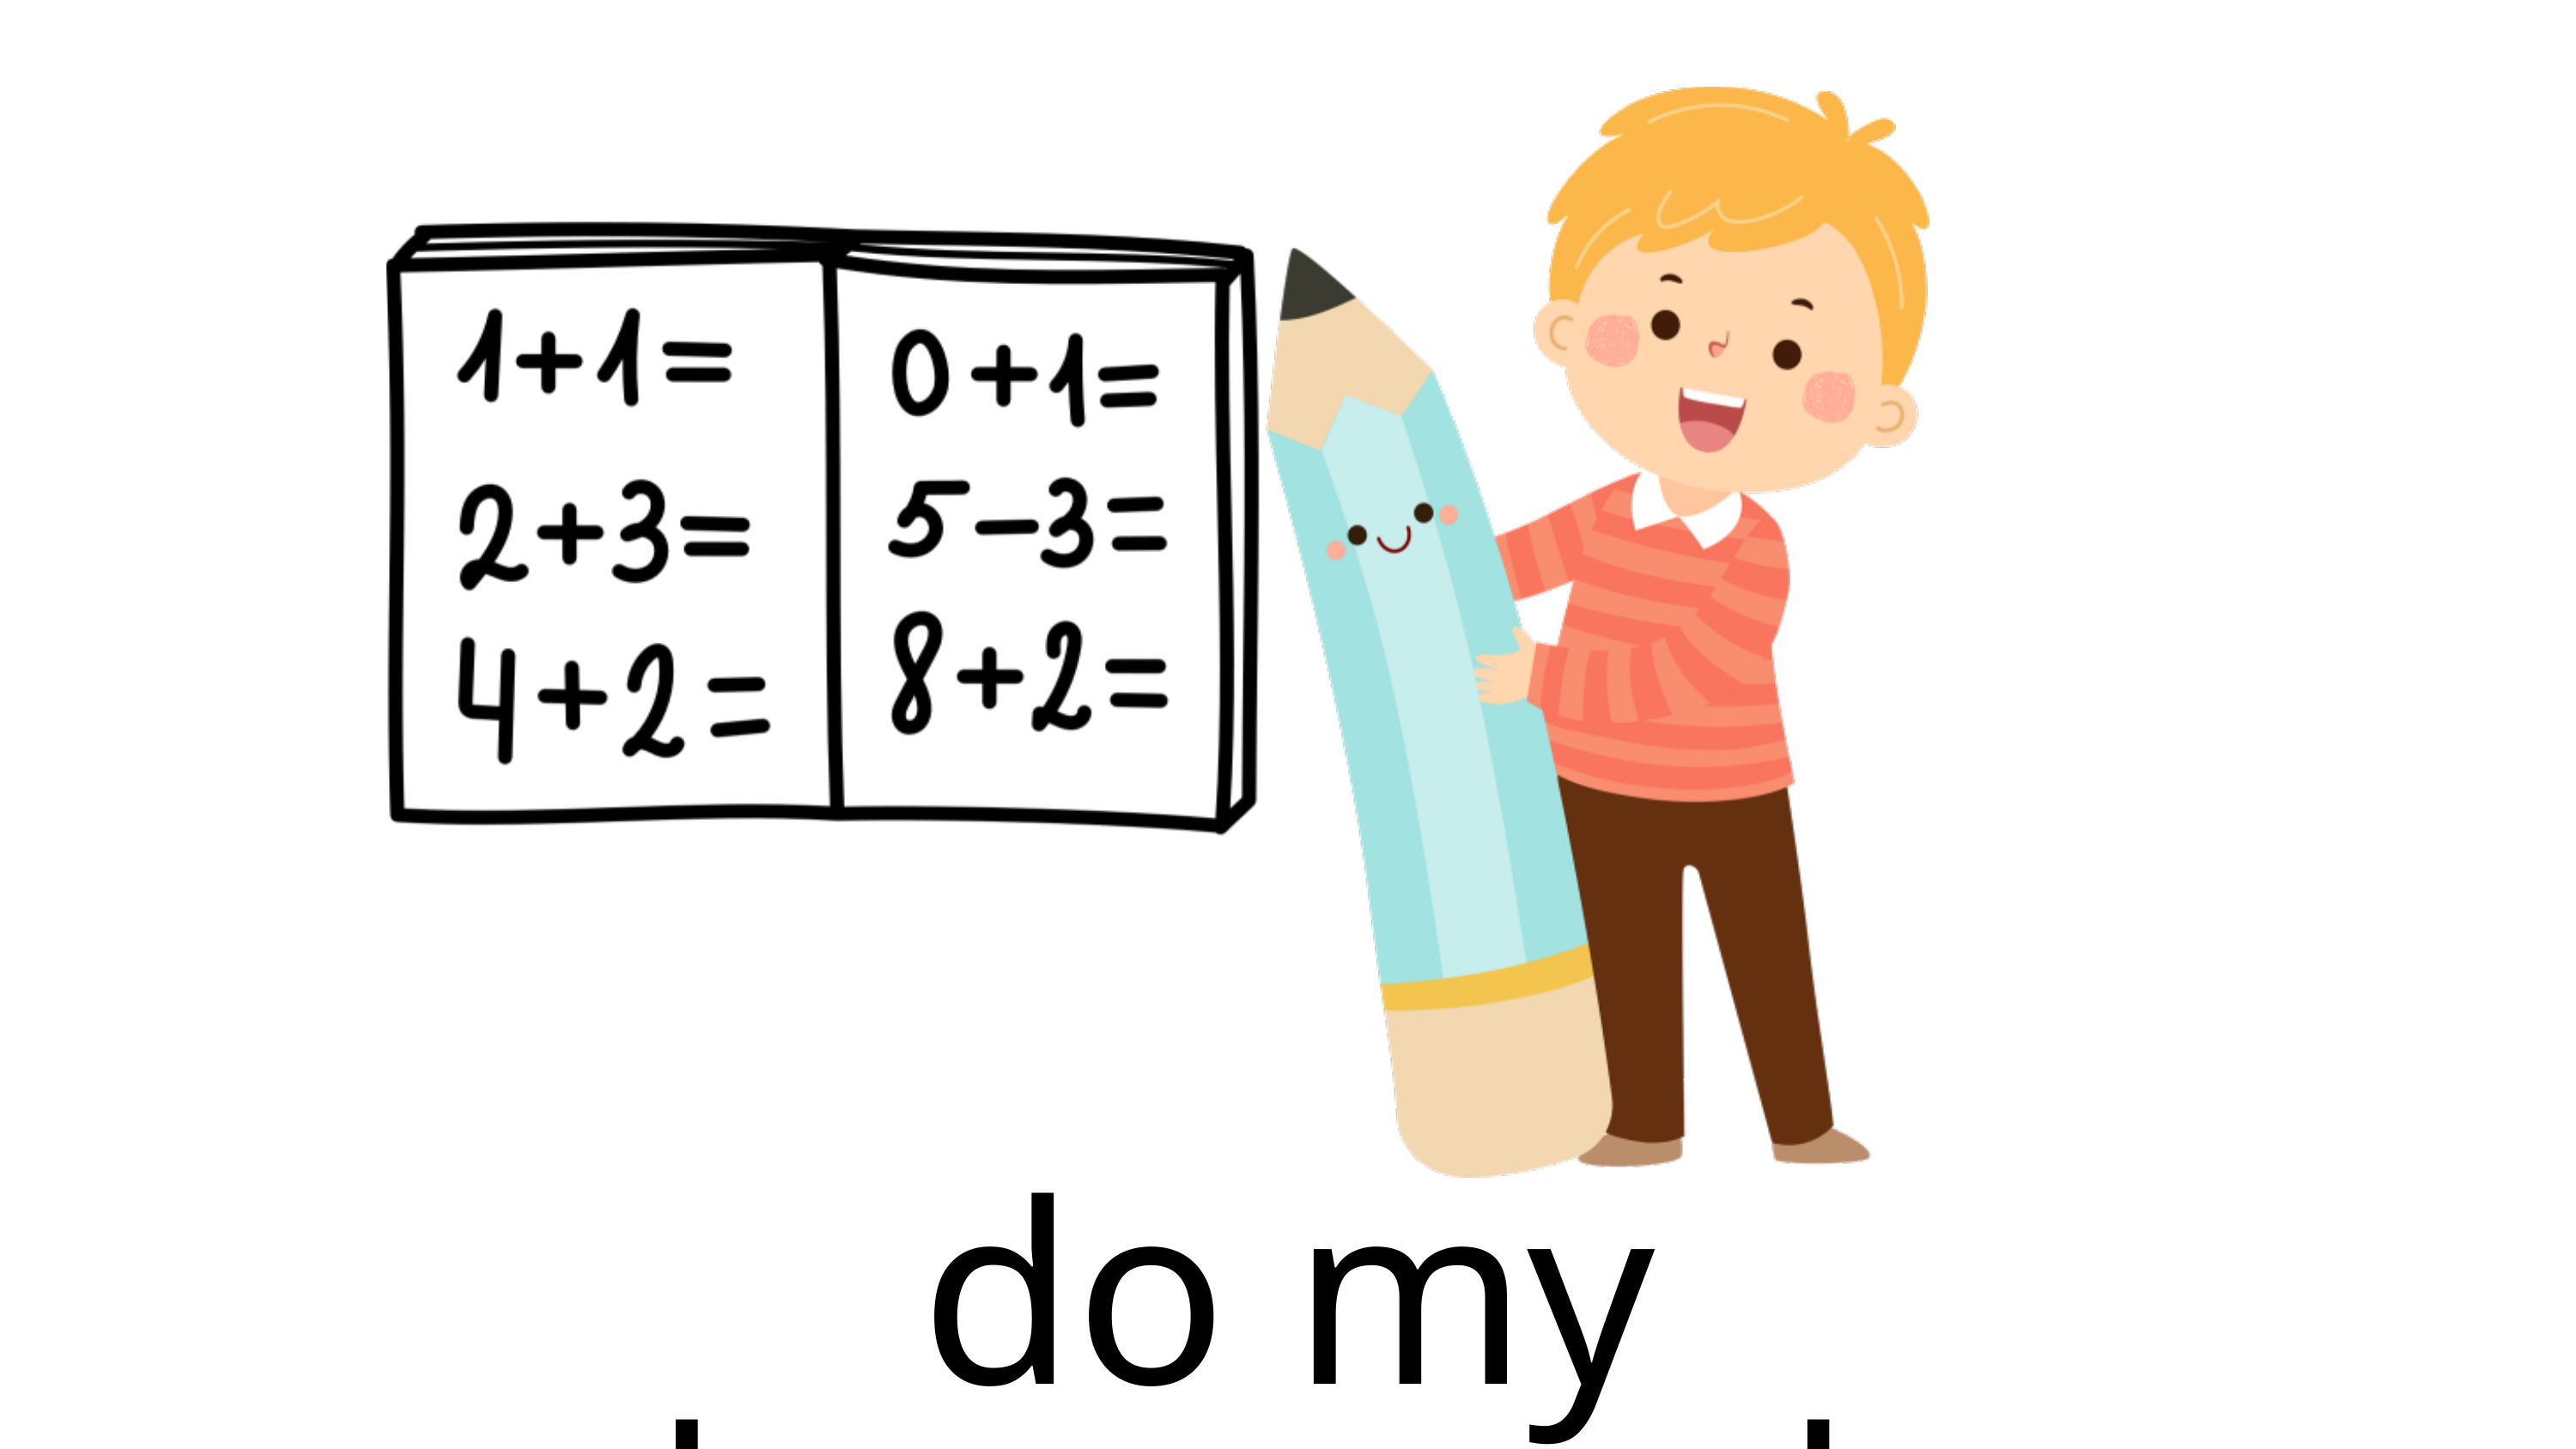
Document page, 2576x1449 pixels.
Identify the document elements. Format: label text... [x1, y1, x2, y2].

text_box do my homework [350, 1208, 2226, 1449]
picture [386, 86, 1929, 1178]
